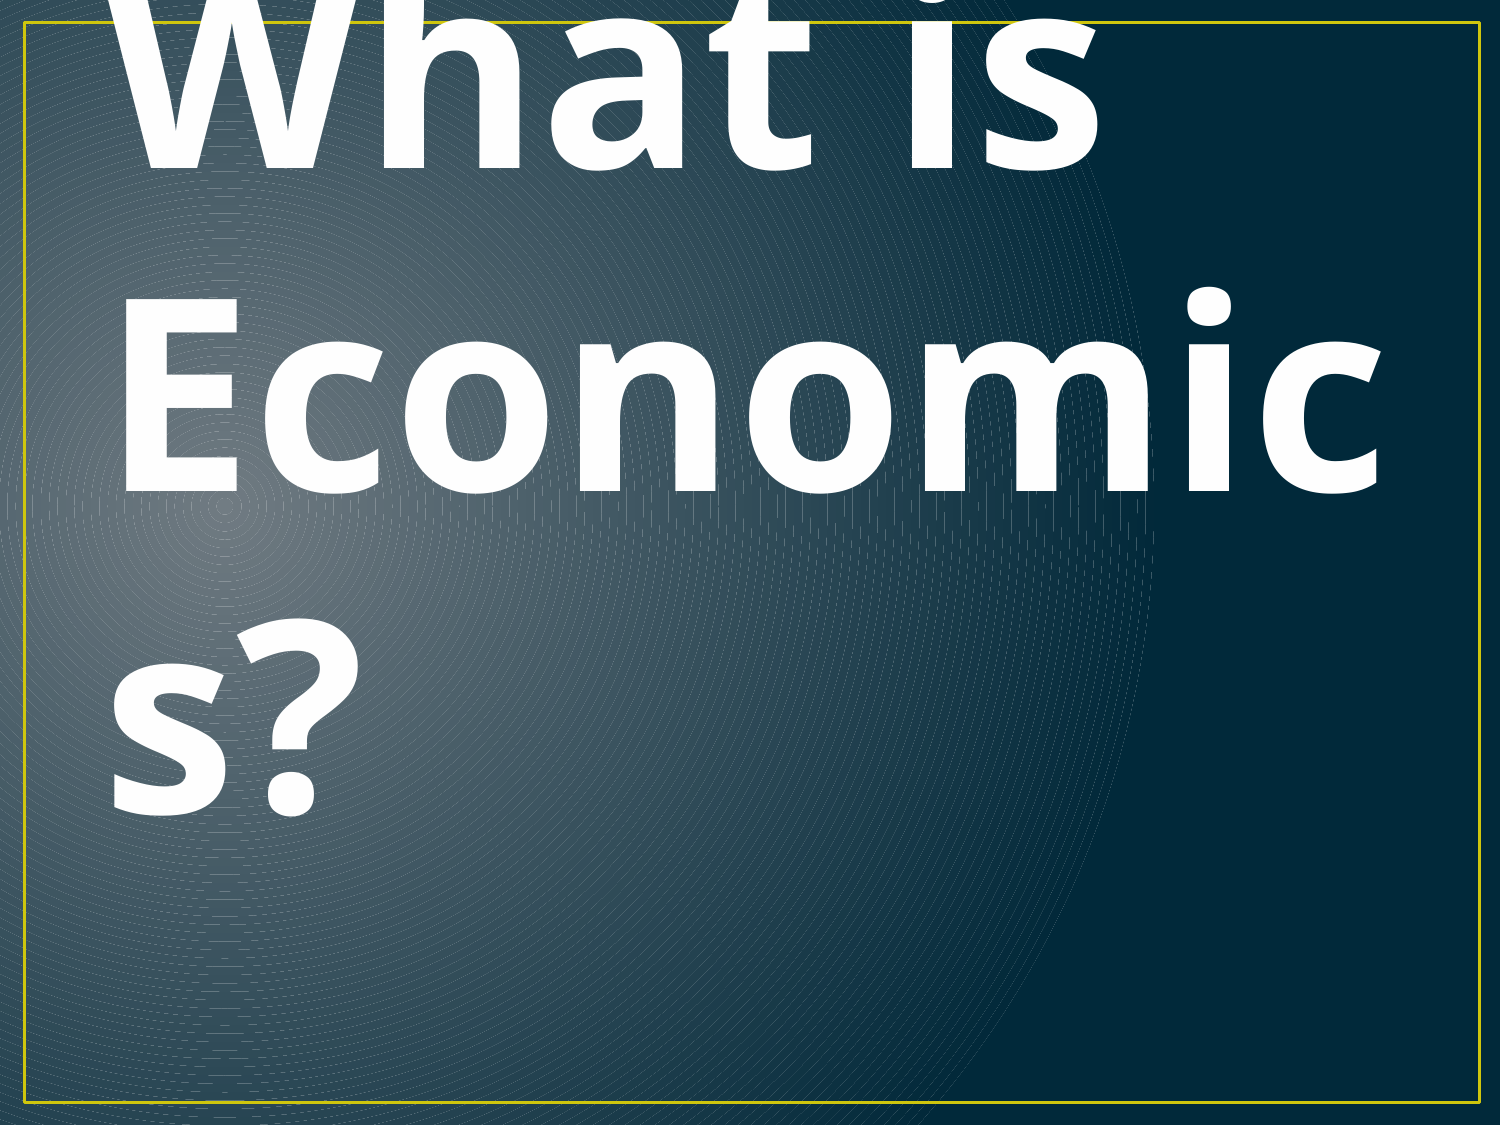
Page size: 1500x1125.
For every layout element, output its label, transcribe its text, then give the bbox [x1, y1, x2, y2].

title What is Economics? [87, 137, 1475, 875]
picture [997, 24, 1097, 137]
